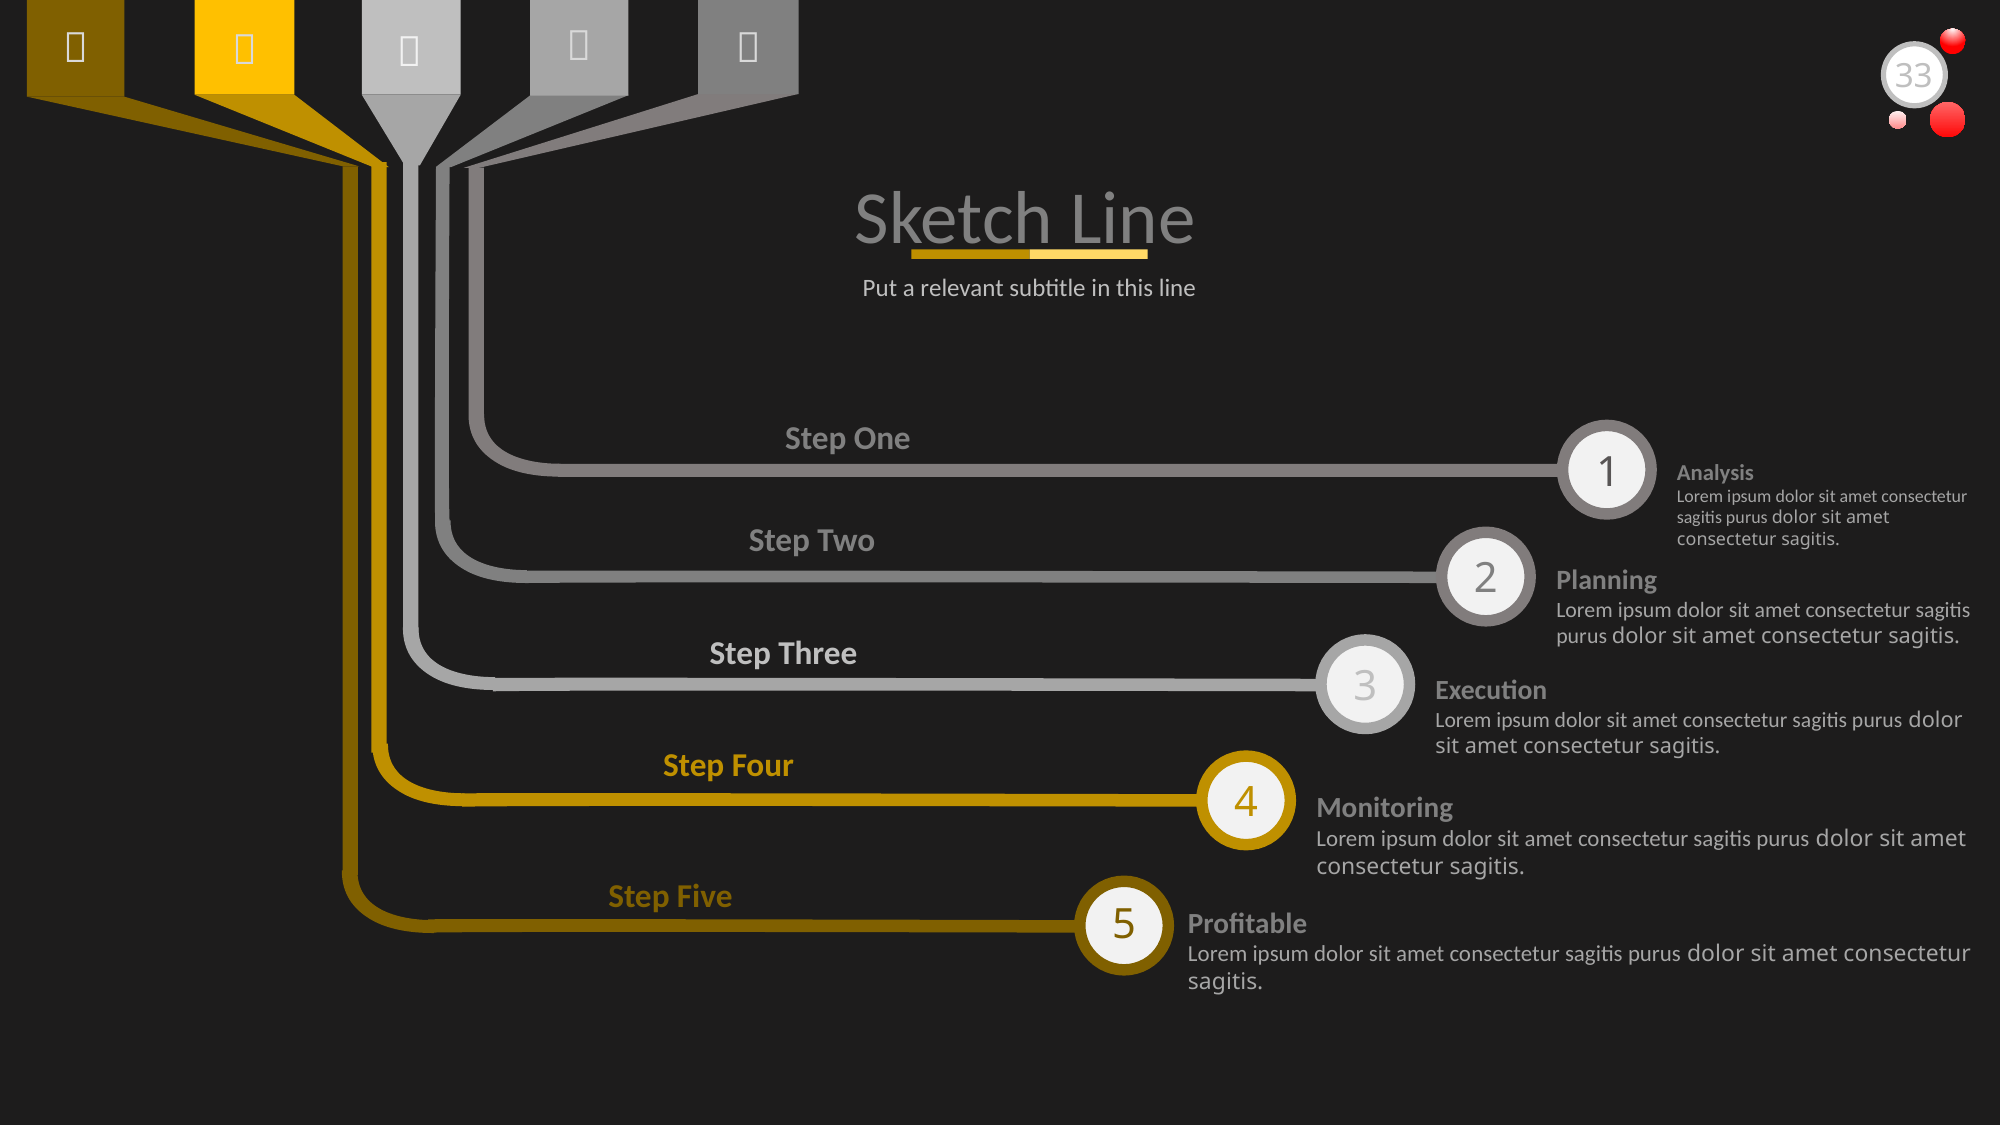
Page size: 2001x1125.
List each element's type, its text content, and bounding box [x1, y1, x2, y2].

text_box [1531, 0, 1652, 514]
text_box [1876, 28, 1966, 138]
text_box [35, 11, 789, 83]
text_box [26, 0, 1169, 970]
text_box Analysis Lorem ipsum dolor sit amet consectetur sagitis purus dolor sit amet consectetur sagitis. [1661, 449, 1991, 552]
text_box Planning Lorem ipsum dolor sit amet consectetur sagitis purus dolor sit amet consectetur sagitis. [1541, 552, 1993, 658]
text_box Execution Lorem ipsum dolor sit amet consectetur sagitis purus dolor sit amet consectetur sagitis. [1420, 664, 1995, 766]
text_box Monitoring Lorem ipsum dolor sit amet consectetur sagitis purus dolor sit amet consectetur sagitis. [1301, 781, 1993, 887]
text_box Profitable Lorem ipsum dolor sit amet consectetur sagitis purus dolor sit amet consectetur sagitis. [1172, 890, 1991, 1008]
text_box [1169, 0, 1291, 845]
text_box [1410, 0, 1531, 621]
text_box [911, 249, 1148, 259]
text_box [1291, 0, 1410, 729]
